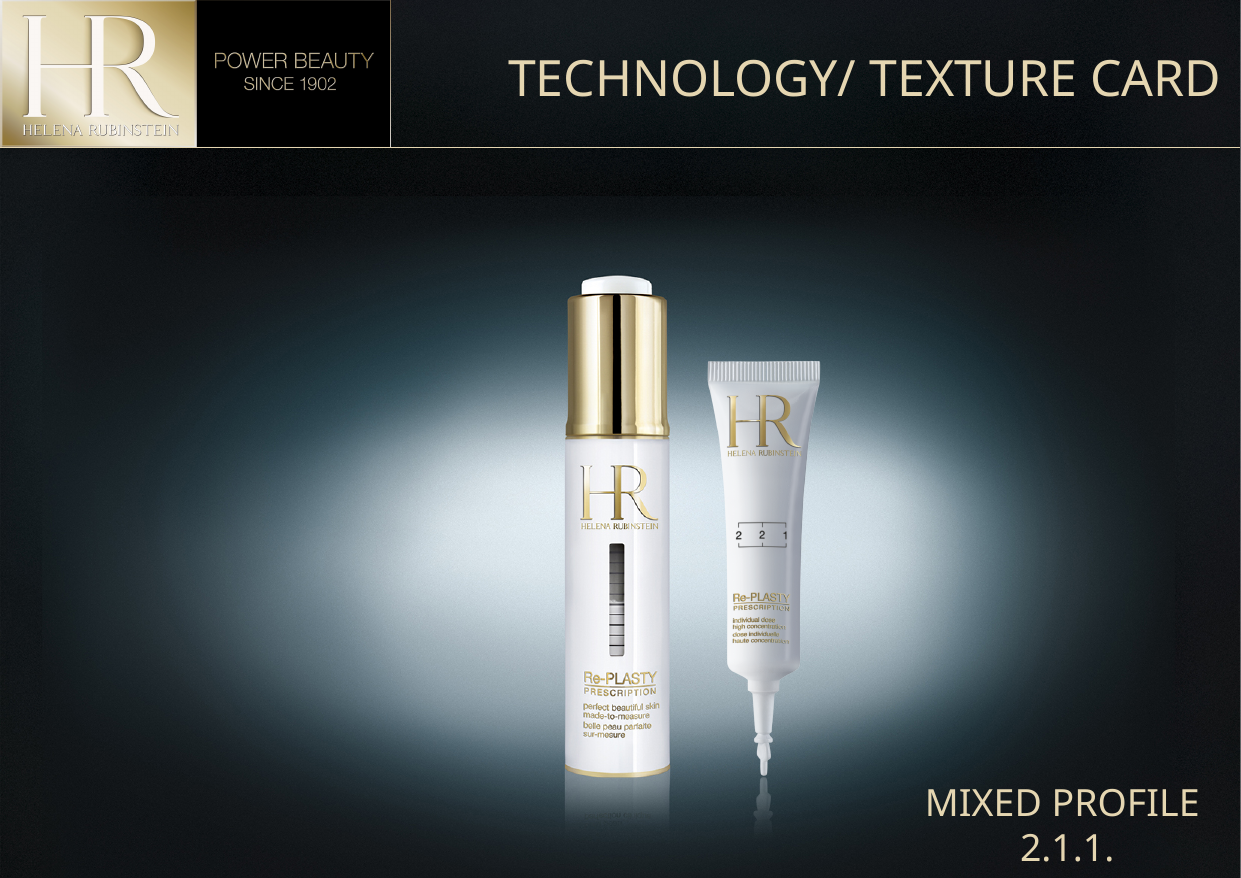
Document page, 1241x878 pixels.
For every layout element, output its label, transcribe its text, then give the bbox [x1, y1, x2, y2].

picture [0, 0, 1241, 878]
text_box MIXED PROFILE 2.1.1. [894, 771, 1241, 877]
